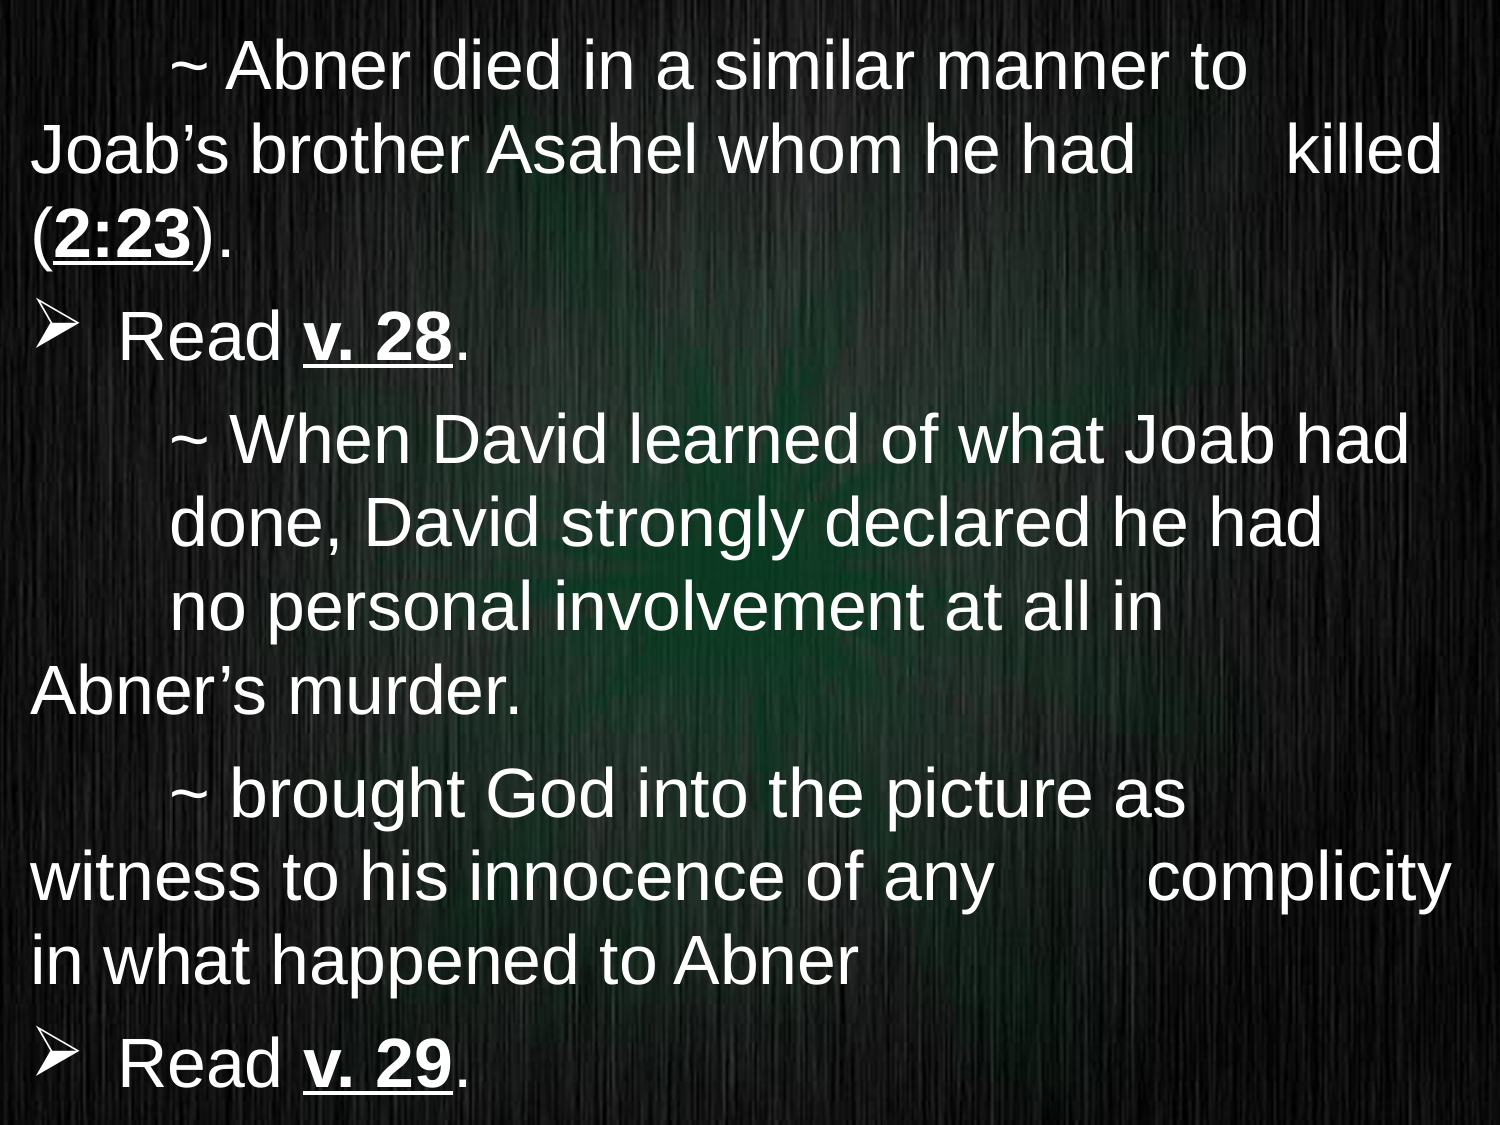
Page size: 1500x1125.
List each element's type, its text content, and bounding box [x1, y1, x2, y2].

subtitle ~ Abner died in a similar manner to Joab’s brother Asahel whom he had killed (2:23). Read v. 28. ~ When David learned of what Joab had done, David strongly declared he had no personal involvement at all in Abner’s murder. ~ brought God into the picture as witness to his innocence of any complicity in what happened to Abner Read v. 29. [15, 12, 1485, 1112]
picture [0, 0, 1500, 1125]
